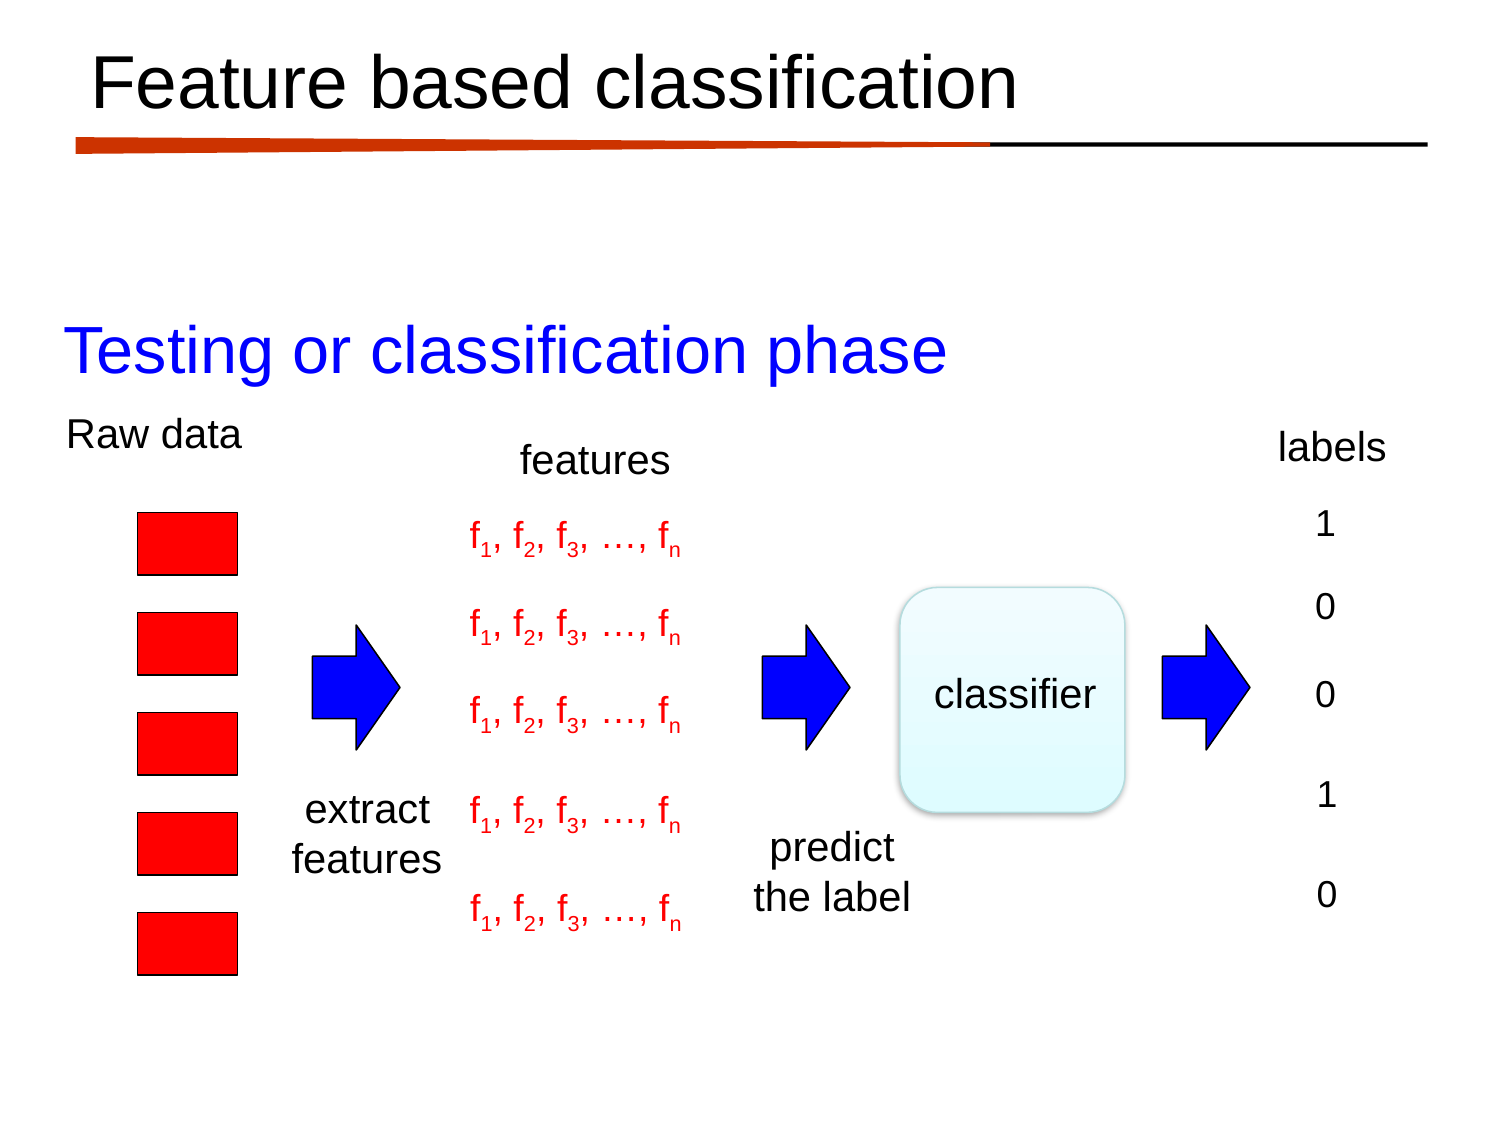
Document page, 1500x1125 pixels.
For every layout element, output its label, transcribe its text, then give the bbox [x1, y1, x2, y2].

text_box f1, f2, f3, …, fn [454, 503, 696, 570]
text_box features [505, 425, 686, 490]
text_box 1 [1300, 491, 1351, 551]
text_box [137, 712, 238, 775]
text_box [137, 512, 238, 575]
text_box f1, f2, f3, …, fn [454, 591, 696, 658]
text_box f1, f2, f3, …, fn [454, 778, 696, 845]
text_box [137, 912, 238, 975]
text_box Testing or classification phase [24, 299, 988, 395]
text_box [312, 624, 400, 751]
text_box [1162, 624, 1250, 751]
text_box predict the label [738, 812, 926, 928]
text_box [137, 612, 238, 675]
text_box 0 [1300, 574, 1351, 635]
text_box f1, f2, f3, …, fn [455, 876, 697, 943]
text_box Raw data [50, 399, 258, 465]
text_box 0 [1300, 662, 1351, 723]
title Feature based classification [74, 24, 1426, 133]
text_box f1, f2, f3, …, fn [454, 678, 696, 745]
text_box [899, 587, 1126, 813]
text_box [137, 812, 238, 875]
text_box extract features [276, 774, 458, 890]
text_box 0 [1301, 862, 1353, 923]
text_box 1 [1301, 762, 1353, 823]
text_box [762, 624, 850, 751]
text_box labels [1263, 412, 1402, 478]
